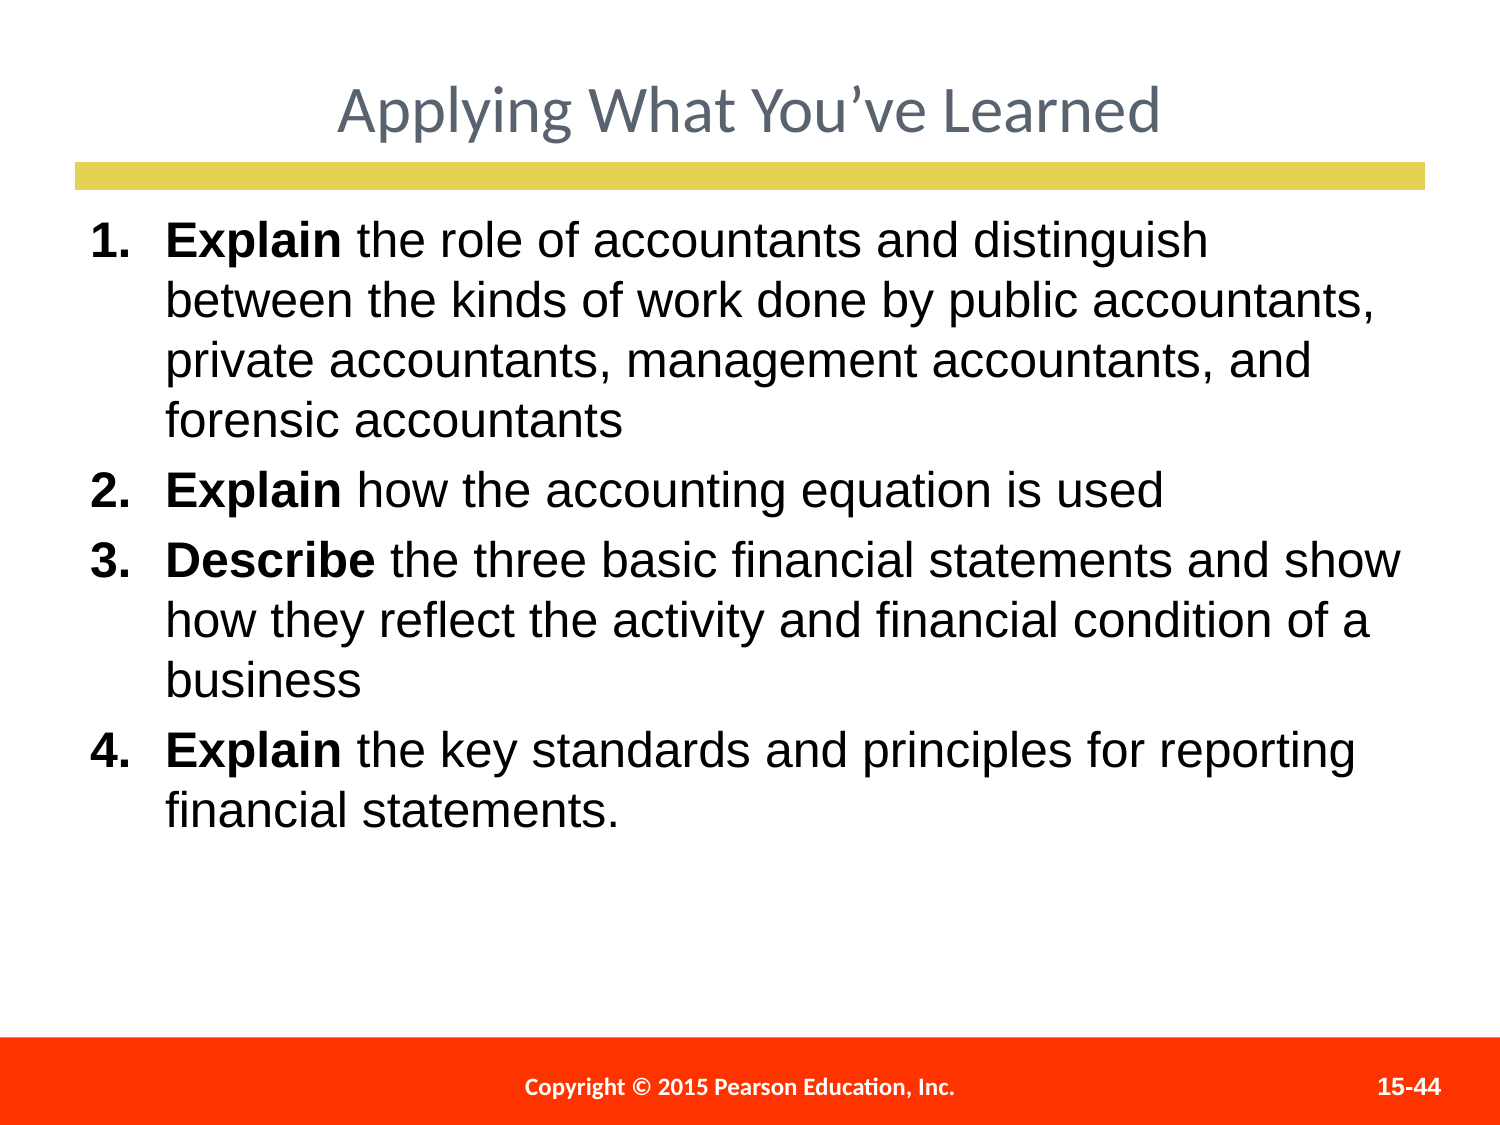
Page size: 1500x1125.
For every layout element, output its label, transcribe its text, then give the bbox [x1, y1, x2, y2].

title Applying What You’ve Learned [74, 12, 1426, 199]
list Explain the role of accountants and distinguish between the kinds of work done by public accountants, private accountants, management accountants, and forensic accountants Explain how the accounting equation is used Describe the three basic financial statements and show how they reflect the activity and financial condition of a business Explain the key standards and principles for reporting financial statements. [74, 199, 1426, 1006]
